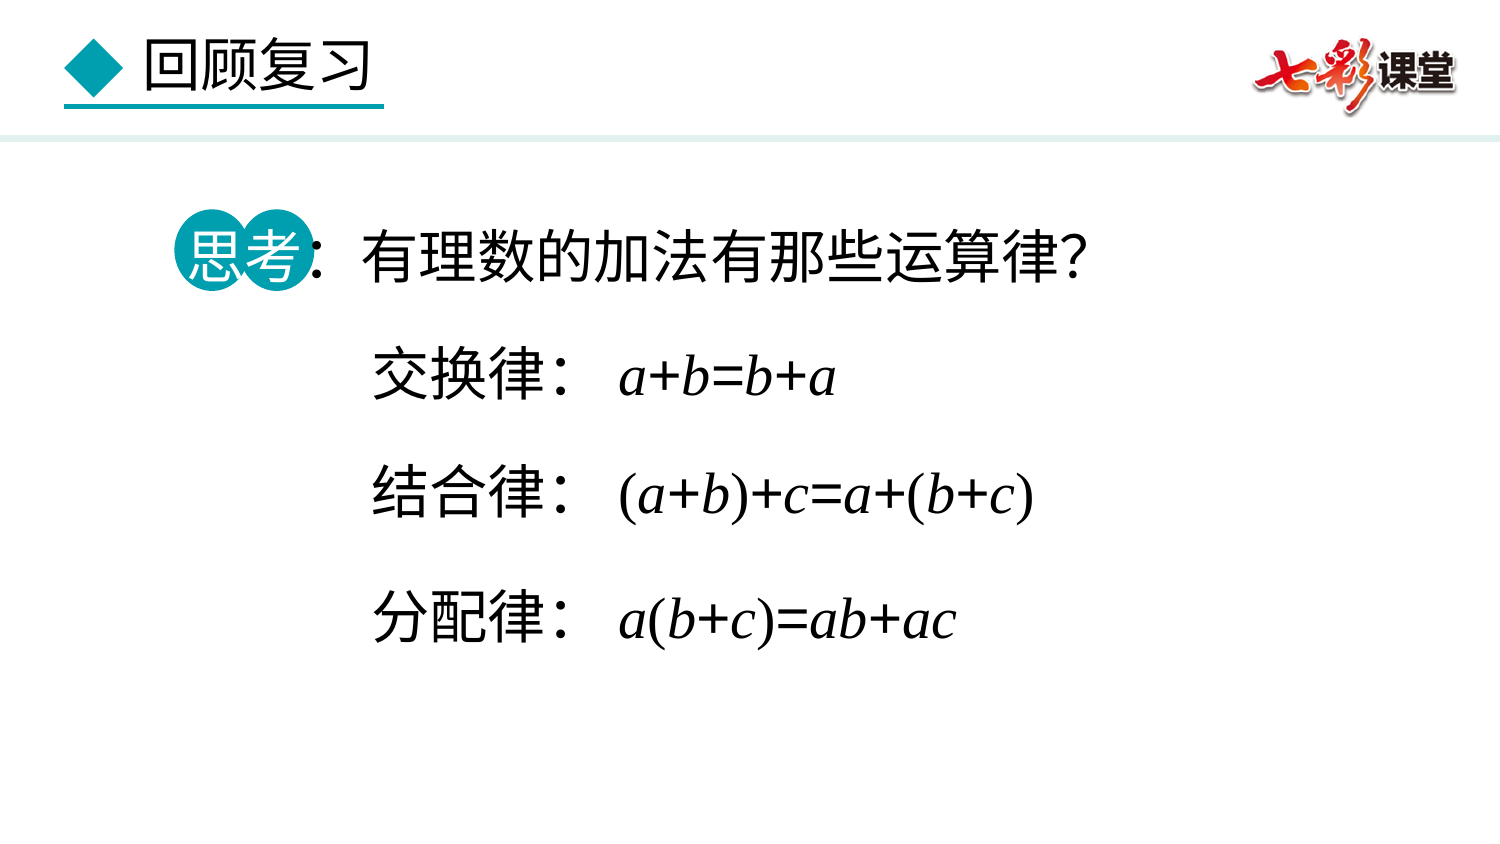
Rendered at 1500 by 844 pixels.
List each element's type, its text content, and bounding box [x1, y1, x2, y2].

text_box 思考：有理数的加法有那些运算律？ [171, 198, 1457, 315]
text_box 结合律：(a+b)+c=a+(b+c) [356, 433, 1138, 533]
text_box 交换律：a+b=b+a [356, 316, 1108, 415]
picture [1249, 32, 1461, 118]
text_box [174, 209, 315, 292]
text_box 分配律：a(b+c)=ab+ac [356, 558, 1138, 657]
